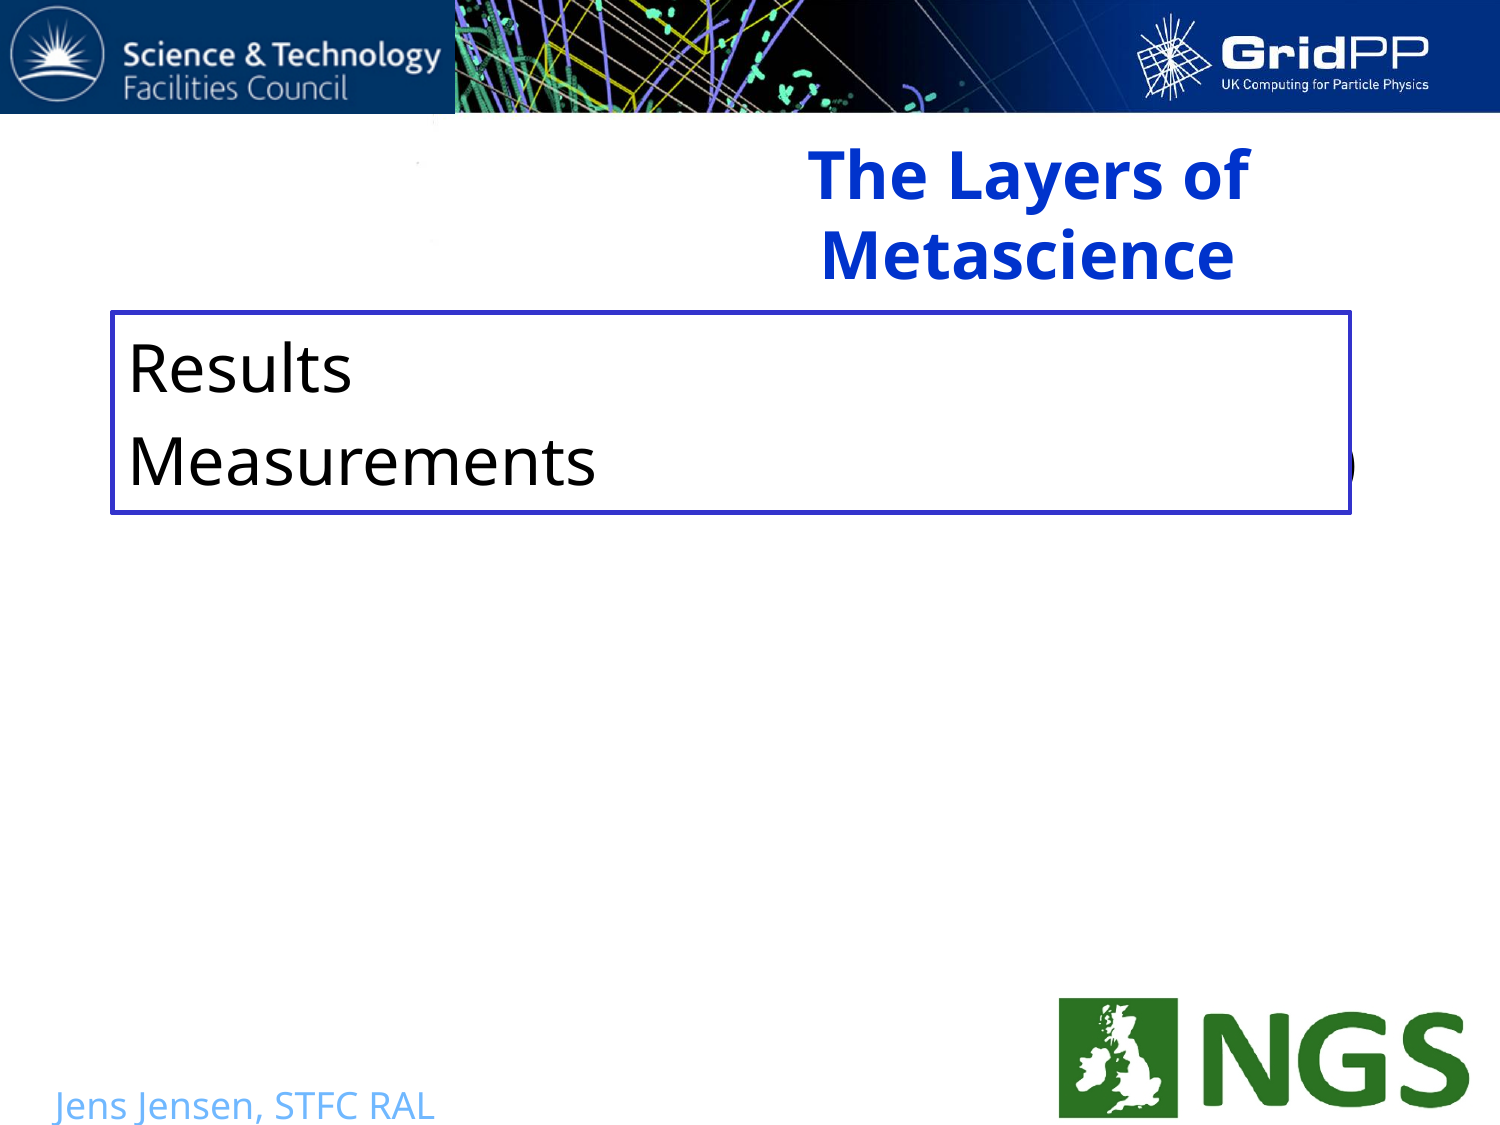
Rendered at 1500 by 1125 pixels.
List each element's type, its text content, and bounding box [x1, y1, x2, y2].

text_box Results Measurements [112, 312, 1350, 513]
title The Layers of Metascience [584, 125, 1473, 301]
picture [0, 0, 1500, 1125]
